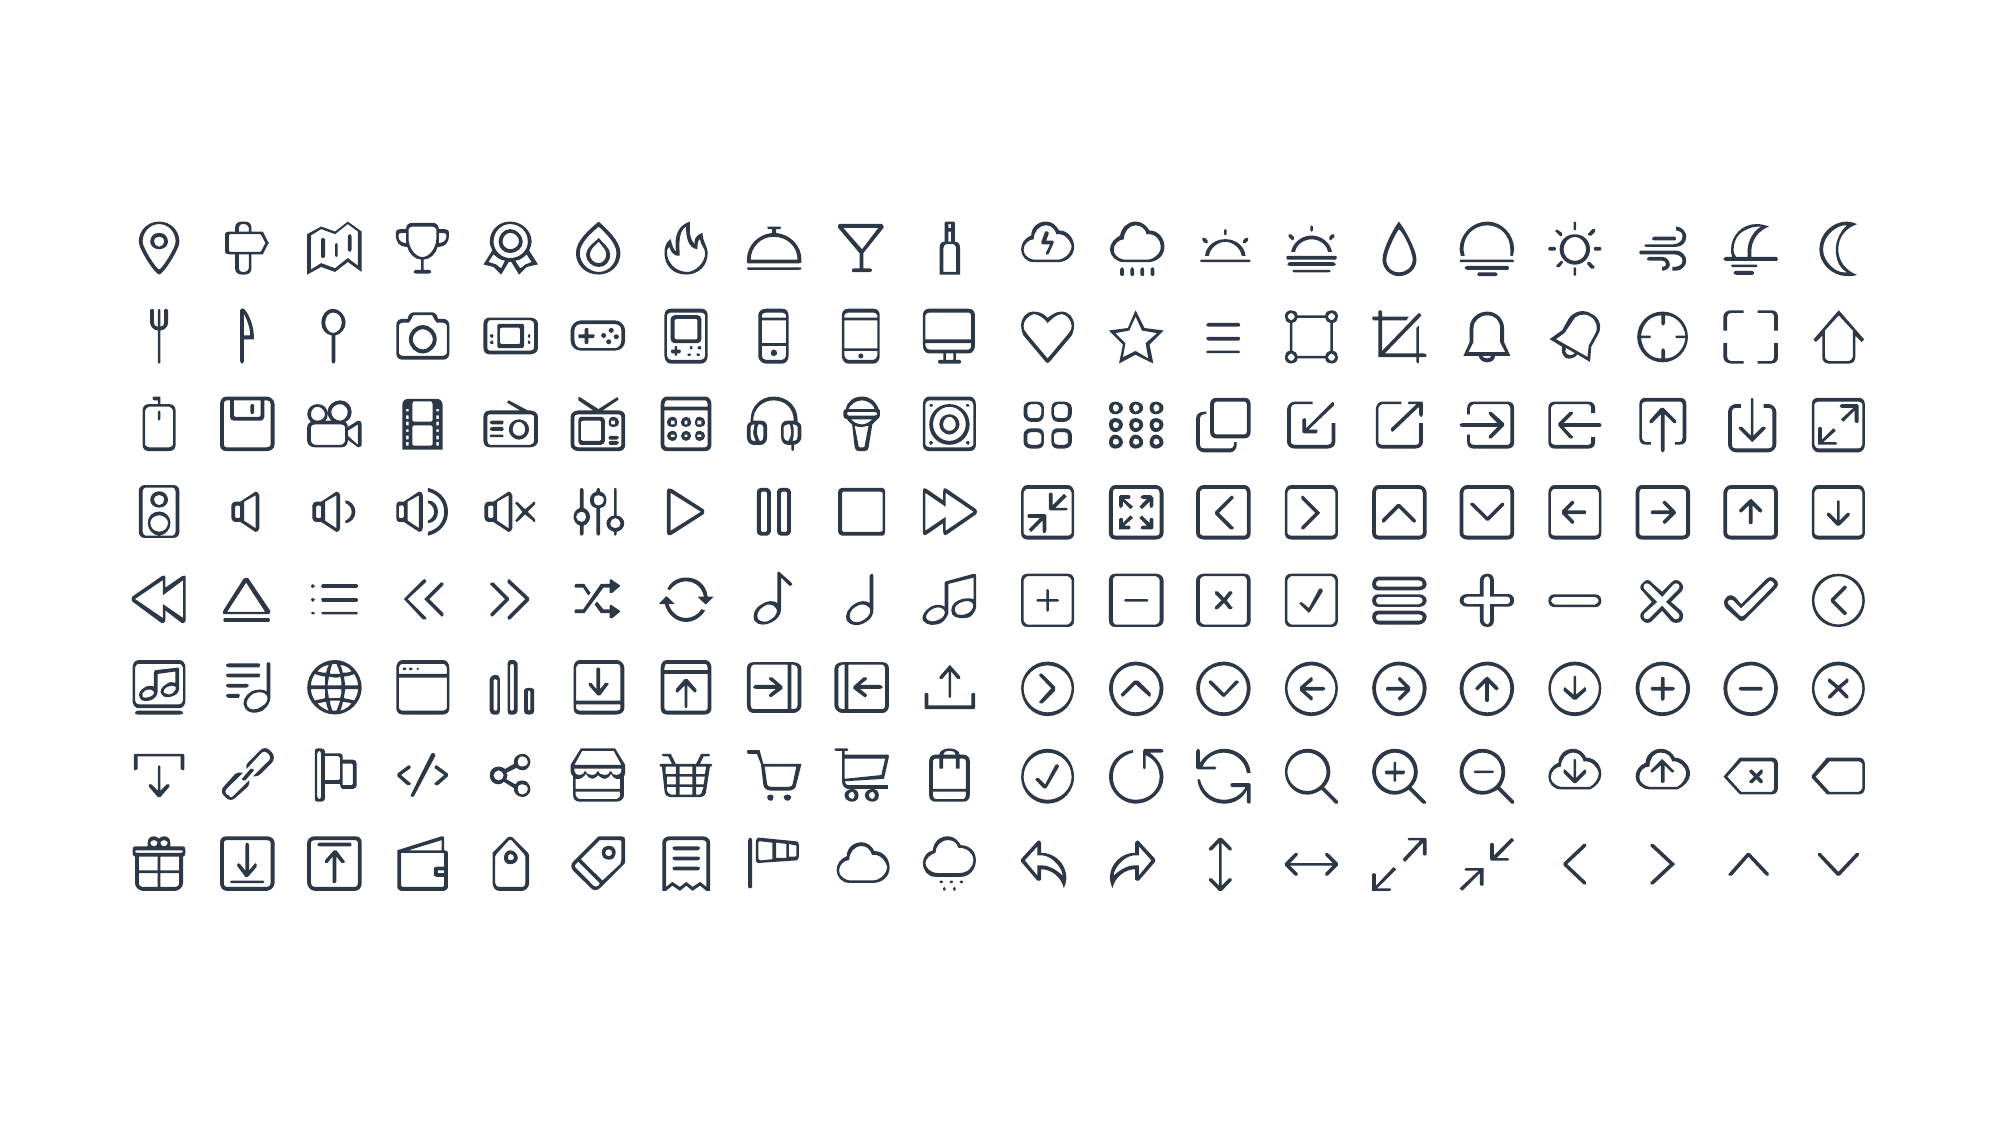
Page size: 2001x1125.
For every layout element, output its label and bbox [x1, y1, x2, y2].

text_box [1723, 310, 1744, 331]
text_box [1108, 485, 1164, 540]
text_box [1149, 418, 1164, 433]
text_box [1650, 843, 1675, 885]
text_box [396, 312, 450, 360]
text_box [1563, 843, 1587, 885]
text_box [834, 748, 889, 802]
text_box [1108, 573, 1164, 627]
text_box [150, 308, 169, 364]
text_box [1210, 397, 1251, 439]
text_box [1196, 411, 1237, 453]
text_box [231, 491, 260, 532]
text_box [1021, 748, 1075, 804]
text_box [1548, 661, 1602, 717]
text_box [321, 611, 358, 615]
text_box [783, 794, 792, 801]
text_box [589, 487, 607, 536]
text_box [1021, 840, 1067, 889]
text_box [574, 579, 620, 614]
text_box [1109, 221, 1165, 263]
text_box [397, 836, 448, 891]
text_box [427, 487, 448, 536]
text_box [756, 487, 771, 536]
text_box [659, 596, 706, 622]
text_box [1051, 428, 1072, 449]
text_box [1196, 485, 1251, 540]
text_box [1291, 235, 1332, 252]
text_box [1558, 411, 1602, 439]
text_box [321, 584, 358, 588]
text_box [929, 748, 970, 802]
text_box [1724, 577, 1778, 621]
text_box [753, 571, 793, 625]
text_box [1129, 418, 1144, 433]
text_box [1733, 270, 1754, 275]
text_box [1196, 573, 1251, 627]
text_box [664, 221, 708, 275]
text_box [1459, 485, 1515, 540]
text_box [1292, 269, 1331, 273]
text_box [131, 575, 186, 624]
text_box [489, 753, 531, 798]
text_box [142, 396, 176, 452]
text_box [746, 396, 802, 452]
text_box [1593, 246, 1602, 251]
text_box [1548, 485, 1602, 540]
text_box [1402, 837, 1427, 862]
text_box [1206, 350, 1241, 354]
text_box [220, 836, 275, 891]
text_box [1021, 573, 1075, 627]
text_box [321, 308, 346, 364]
text_box [659, 753, 713, 798]
text_box [594, 601, 620, 619]
text_box [395, 222, 449, 274]
text_box [1644, 226, 1687, 247]
text_box [1372, 610, 1427, 625]
text_box [1108, 434, 1123, 449]
text_box [1548, 246, 1556, 251]
text_box [1548, 401, 1596, 449]
text_box [1723, 757, 1778, 795]
text_box [396, 491, 423, 532]
text_box [1640, 580, 1684, 623]
text_box [843, 396, 880, 452]
text_box [573, 660, 625, 715]
text_box [660, 396, 712, 452]
text_box [1196, 661, 1251, 717]
text_box [1284, 748, 1338, 804]
text_box [225, 693, 240, 698]
text_box [403, 579, 427, 620]
text_box [1382, 221, 1417, 277]
text_box [307, 836, 362, 891]
text_box [307, 660, 362, 715]
text_box [575, 221, 621, 275]
text_box [307, 221, 362, 275]
text_box [1021, 485, 1075, 540]
text_box [1372, 748, 1427, 804]
text_box [1818, 853, 1859, 876]
text_box [746, 226, 802, 264]
text_box [922, 573, 977, 625]
text_box [1728, 404, 1777, 453]
text_box [1051, 401, 1072, 422]
text_box [666, 488, 705, 536]
text_box [606, 487, 625, 536]
text_box [1021, 221, 1075, 263]
text_box [1284, 485, 1338, 540]
text_box [922, 396, 976, 452]
text_box [1329, 234, 1335, 241]
text_box [396, 660, 450, 715]
text_box [490, 582, 509, 617]
text_box [1490, 837, 1515, 861]
text_box [1149, 401, 1164, 415]
text_box [1243, 237, 1249, 244]
text_box [836, 842, 890, 883]
text_box [424, 582, 444, 617]
text_box [138, 485, 180, 538]
text_box [939, 665, 961, 698]
text_box [838, 487, 886, 536]
text_box [1284, 853, 1338, 876]
text_box [1284, 573, 1338, 627]
text_box [922, 836, 976, 877]
text_box [922, 308, 975, 364]
text_box [1372, 576, 1427, 591]
text_box [1108, 748, 1164, 804]
text_box [573, 487, 590, 536]
text_box [1459, 661, 1515, 717]
text_box [1811, 573, 1865, 627]
text_box [1635, 485, 1691, 540]
text_box [1199, 259, 1251, 263]
text_box [838, 223, 884, 273]
text_box [1639, 397, 1687, 445]
text_box [148, 765, 170, 798]
text_box [397, 765, 411, 786]
text_box [402, 398, 443, 450]
text_box [1573, 267, 1577, 277]
text_box [660, 660, 712, 715]
text_box [1023, 401, 1044, 422]
text_box [312, 491, 341, 532]
text_box [243, 662, 271, 713]
text_box [246, 748, 274, 777]
text_box [1738, 397, 1766, 443]
text_box [571, 836, 626, 891]
text_box [662, 836, 711, 891]
text_box [507, 579, 530, 620]
text_box [1459, 868, 1484, 891]
text_box [1723, 661, 1778, 717]
text_box [241, 768, 254, 781]
text_box [1459, 748, 1515, 804]
text_box [1459, 259, 1515, 263]
text_box [939, 221, 961, 275]
text_box [570, 396, 626, 452]
text_box [492, 836, 530, 891]
text_box [1284, 661, 1338, 717]
text_box [1284, 310, 1338, 364]
text_box [138, 221, 180, 275]
text_box [307, 400, 362, 448]
text_box [1108, 310, 1164, 364]
text_box [223, 618, 271, 622]
text_box [841, 308, 880, 364]
text_box [1130, 267, 1135, 277]
text_box [1209, 837, 1232, 891]
text_box [1723, 224, 1778, 261]
text_box [1811, 397, 1865, 453]
text_box [1149, 434, 1164, 449]
text_box [1459, 573, 1515, 627]
text_box [1554, 229, 1563, 237]
text_box [1372, 485, 1427, 540]
text_box [1129, 434, 1144, 449]
text_box [1459, 221, 1515, 256]
text_box [667, 577, 714, 605]
text_box [664, 308, 708, 364]
text_box [1587, 262, 1595, 269]
text_box [483, 317, 538, 355]
text_box [135, 710, 184, 715]
text_box [1108, 418, 1123, 433]
text_box [748, 837, 753, 889]
text_box [434, 765, 448, 786]
text_box [1129, 401, 1144, 415]
text_box [1463, 311, 1511, 363]
text_box [746, 662, 802, 713]
text_box [1108, 661, 1164, 717]
text_box [1288, 234, 1294, 241]
text_box [1819, 221, 1858, 277]
text_box [1459, 411, 1505, 439]
text_box [345, 500, 356, 524]
text_box [1548, 748, 1602, 790]
text_box [515, 501, 536, 522]
text_box [834, 662, 889, 713]
text_box [1464, 265, 1510, 270]
text_box [1637, 311, 1688, 363]
text_box [1731, 264, 1758, 268]
text_box [1587, 229, 1596, 236]
text_box [1197, 779, 1251, 804]
text_box [225, 673, 261, 678]
text_box [755, 837, 799, 863]
text_box [1635, 748, 1691, 790]
text_box [410, 752, 436, 797]
text_box [922, 488, 978, 536]
text_box [1108, 401, 1123, 415]
text_box [1811, 661, 1865, 717]
text_box [221, 772, 250, 800]
text_box [1723, 343, 1744, 364]
text_box [1202, 237, 1208, 244]
text_box [524, 687, 535, 715]
text_box [1375, 401, 1423, 449]
text_box [1196, 748, 1251, 774]
text_box [132, 660, 186, 709]
text_box [1728, 853, 1769, 876]
text_box [225, 663, 261, 668]
text_box [924, 692, 976, 710]
text_box [1140, 267, 1145, 277]
text_box [1757, 310, 1778, 331]
text_box [321, 598, 358, 602]
text_box [570, 320, 626, 351]
text_box [777, 487, 791, 536]
text_box [1813, 310, 1865, 364]
text_box [1150, 267, 1155, 277]
text_box [1372, 866, 1397, 891]
text_box [1573, 221, 1577, 231]
text_box [1372, 594, 1427, 607]
text_box [314, 748, 357, 802]
text_box [1467, 401, 1515, 449]
text_box [1287, 262, 1336, 266]
text_box [746, 750, 802, 791]
text_box [1635, 661, 1691, 717]
text_box [1811, 485, 1865, 540]
text_box [1023, 428, 1044, 449]
text_box [1649, 407, 1677, 453]
text_box [1372, 661, 1427, 717]
text_box [1477, 272, 1498, 277]
text_box [1206, 322, 1241, 327]
text_box [758, 308, 789, 364]
text_box [133, 753, 185, 771]
text_box [1206, 336, 1241, 341]
text_box [1548, 594, 1602, 608]
text_box [132, 836, 186, 891]
text_box [222, 577, 271, 615]
text_box [240, 308, 254, 364]
text_box [570, 748, 626, 802]
text_box [483, 400, 538, 448]
text_box [489, 675, 500, 715]
text_box [1549, 311, 1601, 362]
text_box [1021, 311, 1075, 363]
text_box [225, 221, 270, 275]
text_box [1757, 343, 1778, 364]
text_box [1120, 267, 1124, 277]
text_box [1811, 757, 1865, 795]
text_box [225, 683, 249, 688]
text_box [220, 396, 275, 452]
text_box [1287, 401, 1336, 449]
text_box [483, 221, 538, 275]
text_box [767, 794, 774, 801]
text_box [1639, 250, 1687, 271]
text_box [1021, 661, 1075, 717]
text_box [484, 491, 513, 532]
text_box [1372, 310, 1427, 364]
text_box [1109, 840, 1156, 889]
text_box [1556, 234, 1591, 268]
text_box [1205, 239, 1246, 256]
text_box [1723, 485, 1778, 540]
text_box [846, 573, 874, 626]
text_box [507, 660, 518, 715]
text_box [1286, 255, 1337, 260]
